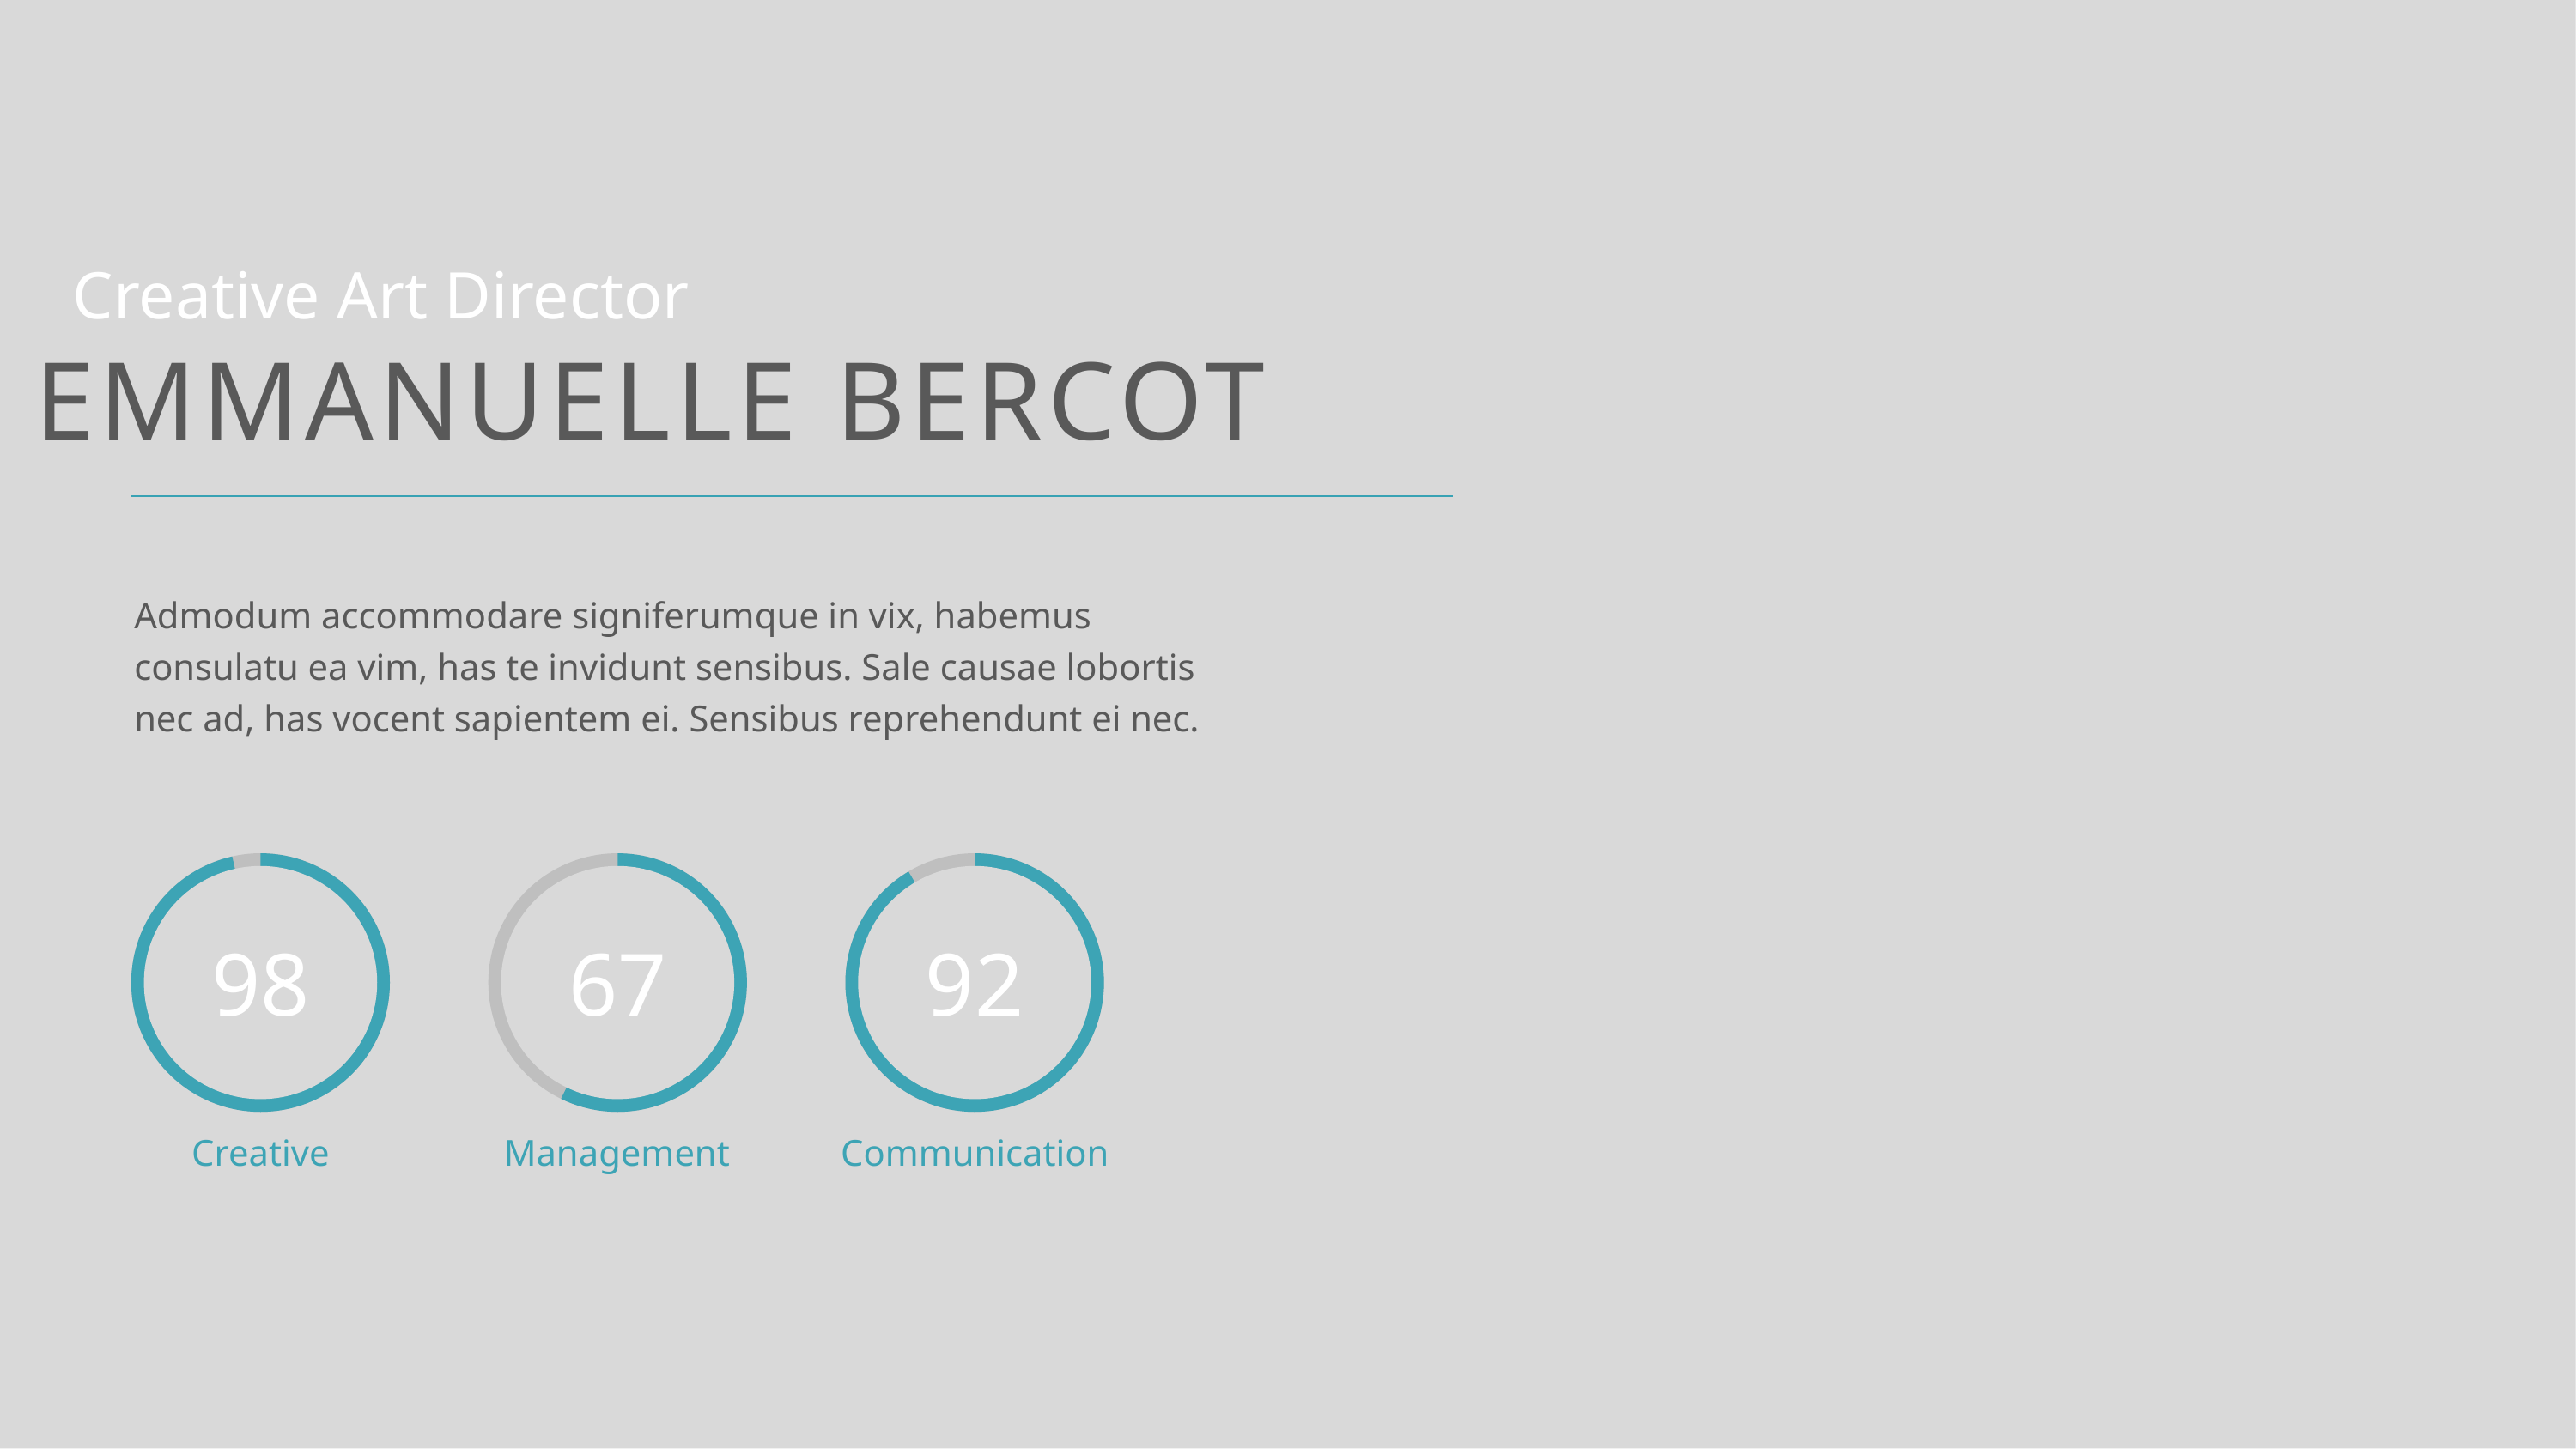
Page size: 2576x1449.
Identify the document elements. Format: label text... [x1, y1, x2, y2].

text_box Communication [828, 1124, 1122, 1180]
text_box EMMANUELLE BERCOT [21, 326, 1279, 469]
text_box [488, 852, 748, 1113]
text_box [131, 852, 391, 1113]
text_box Creative Art Director [60, 248, 702, 326]
text_box Management [491, 1124, 743, 1180]
text_box Admodum accommodare signiferumque in vix, habemus consulatu ea vim, has te invidunt sensibus. Sale causae lobortis nec ad, has vocent sapientem ei. Sensibus reprehendunt ei nec. [121, 578, 1253, 746]
text_box Creative [179, 1124, 343, 1180]
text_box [845, 852, 1104, 1113]
